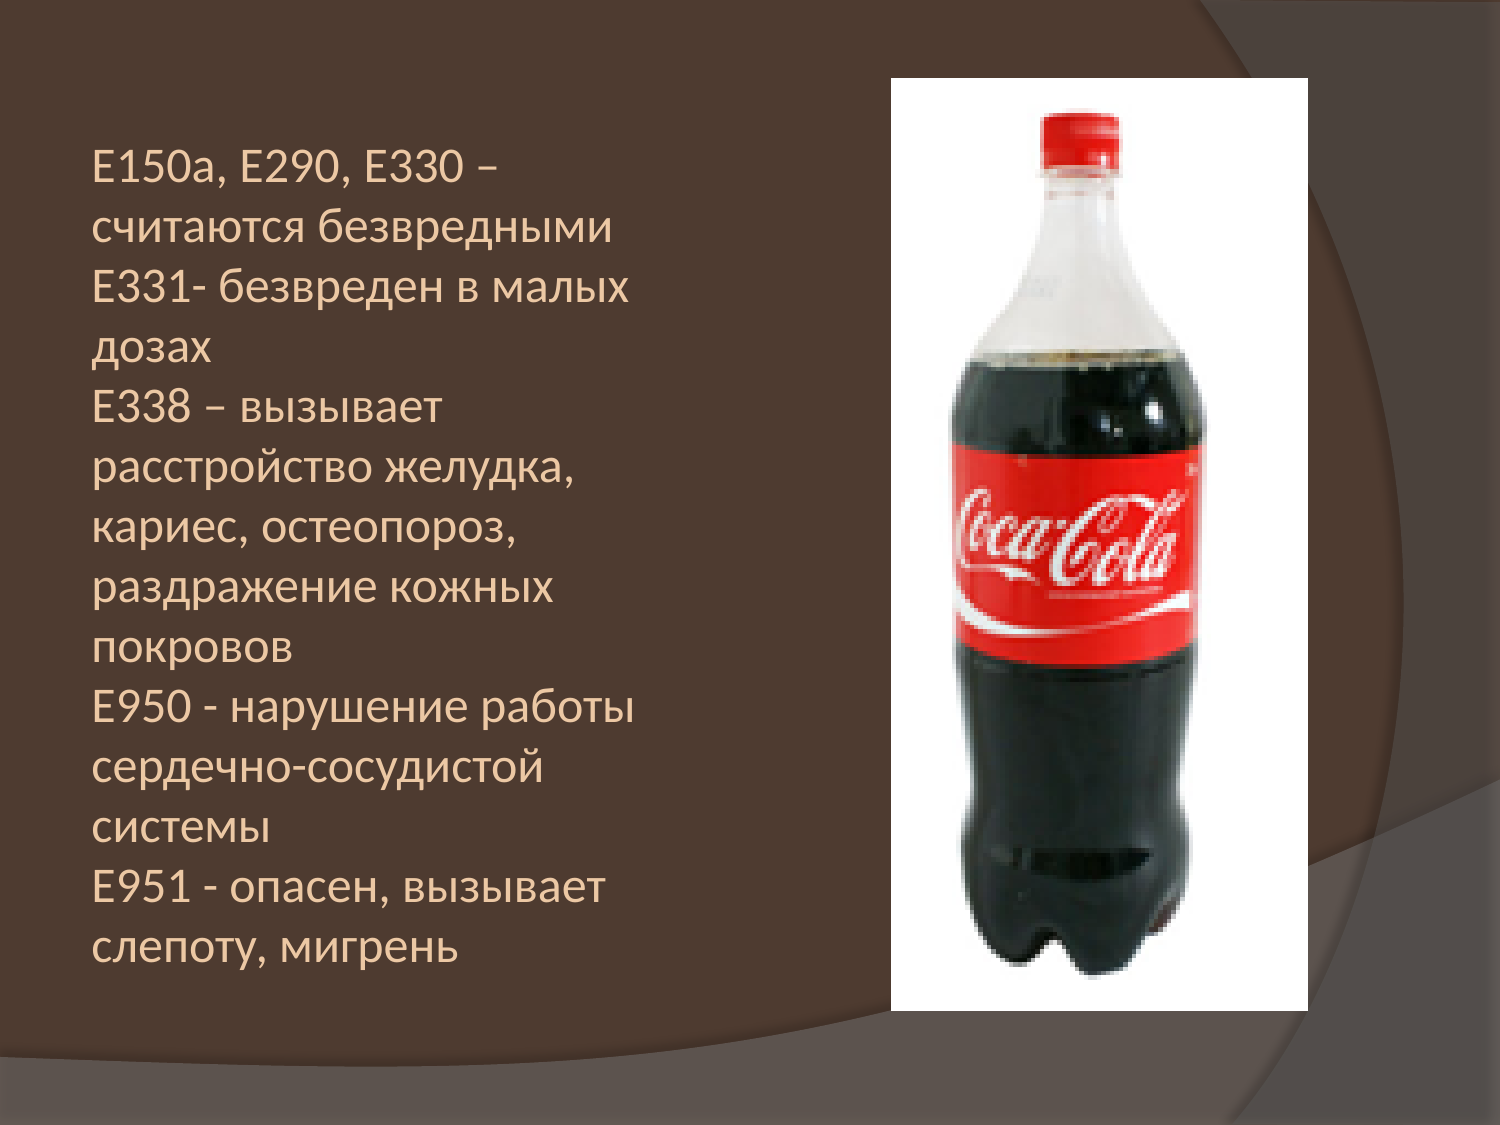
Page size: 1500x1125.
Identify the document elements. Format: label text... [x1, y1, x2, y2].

picture [891, 77, 1308, 1011]
text_box E150a, E290, E330 – считаются безвредными E331- безвреден в малых дозах E338 – вызывает расстройство желудка, кариес, остеопороз, раздражение кожных покровов E950 - нарушение работы сердечно-сосудистой системы E951 - опасен, вызывает слепоту, мигрень [76, 125, 715, 981]
